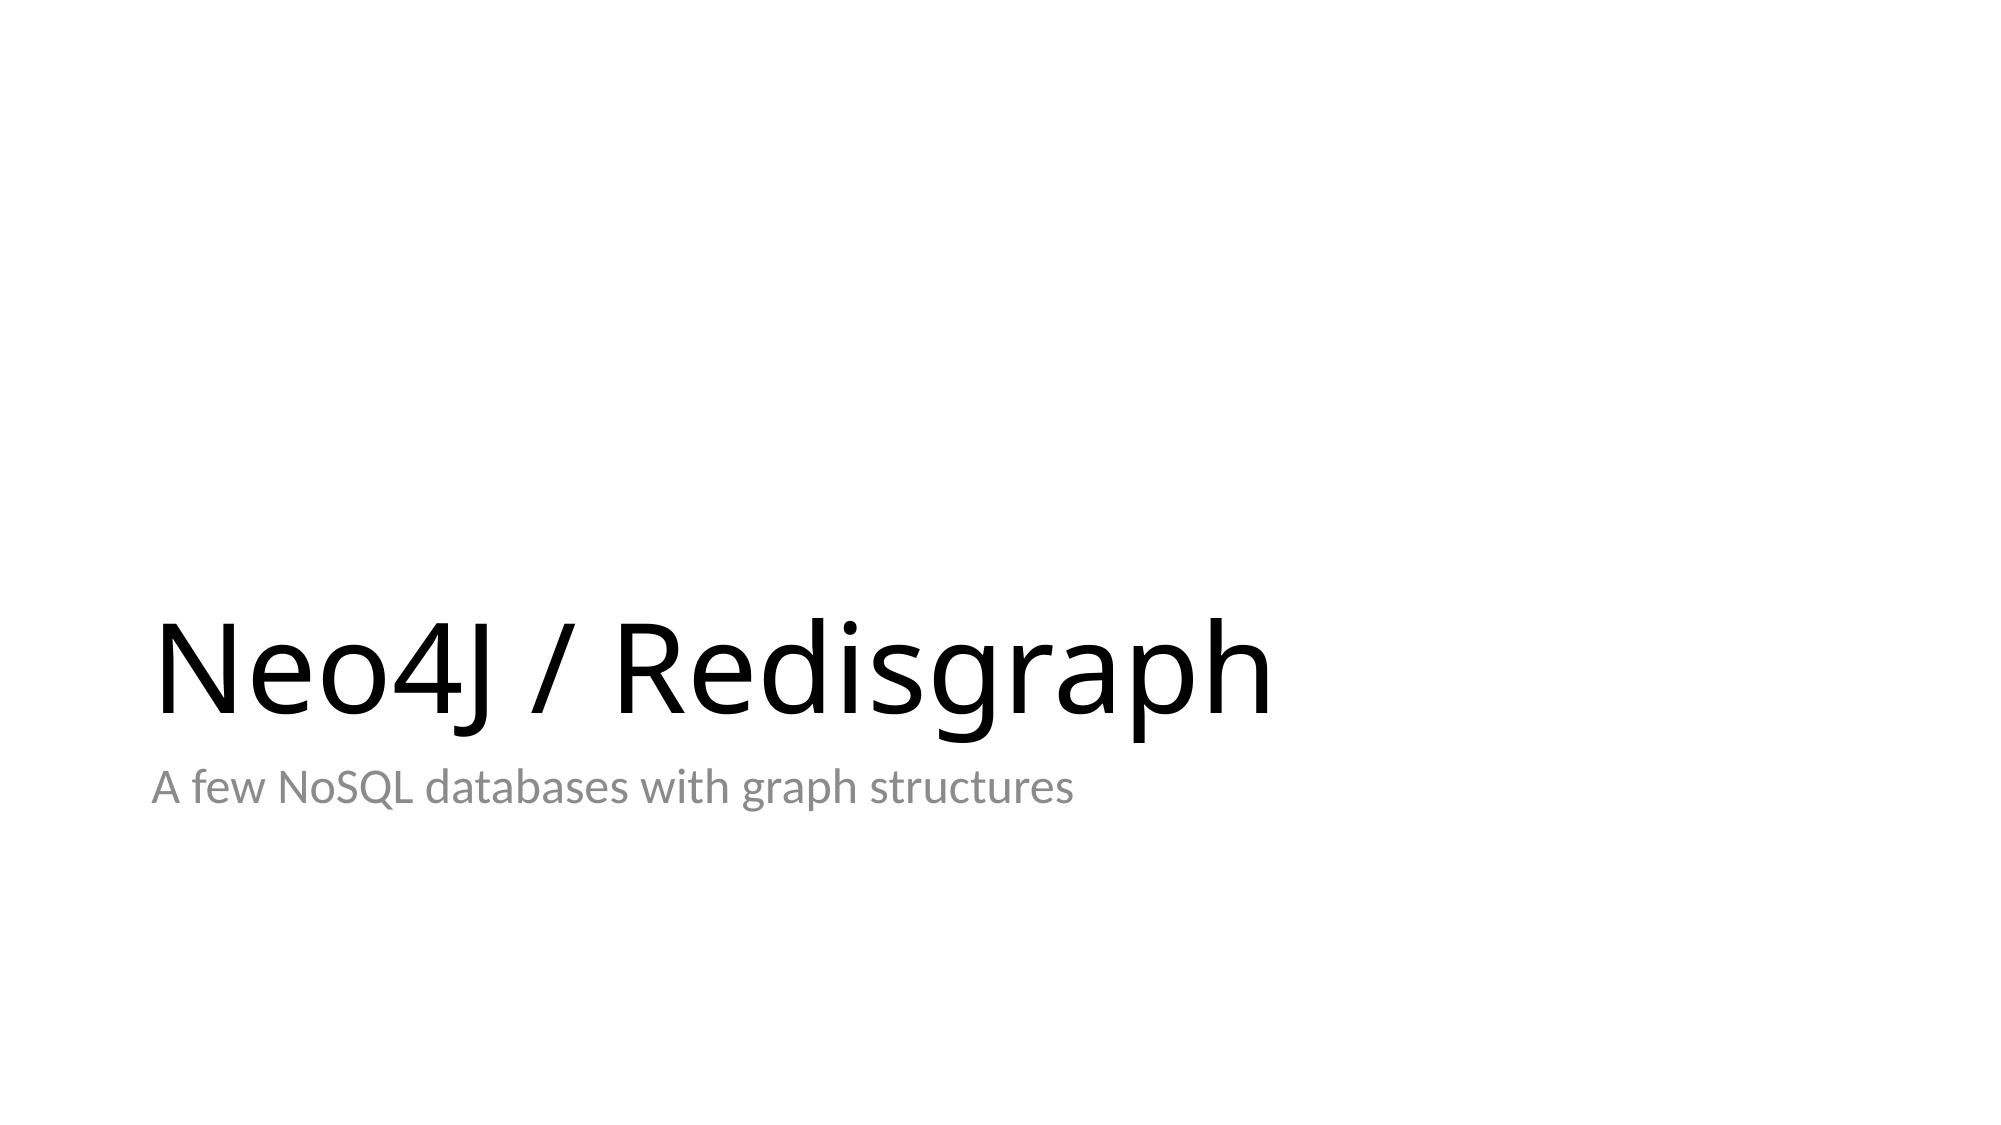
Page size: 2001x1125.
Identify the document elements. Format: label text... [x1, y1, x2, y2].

title Neo4J / Redisgraph [136, 280, 1862, 749]
list A few NoSQL databases with graph structures [136, 752, 1862, 999]
